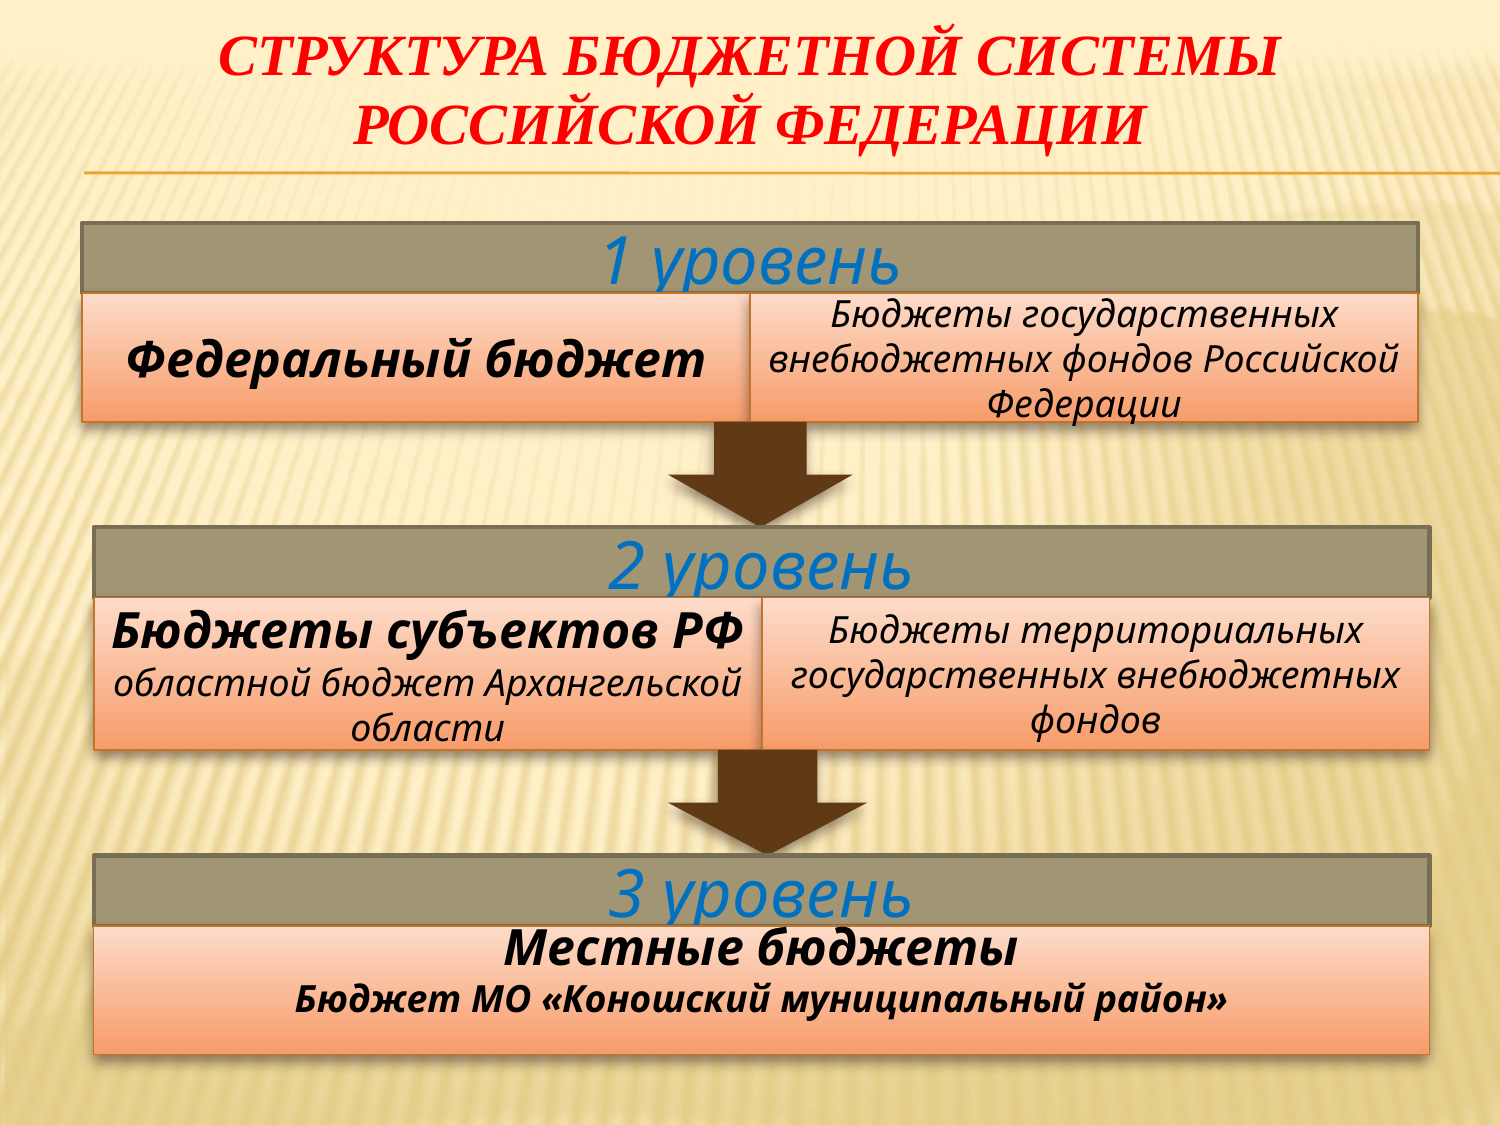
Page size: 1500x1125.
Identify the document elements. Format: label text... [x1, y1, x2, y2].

text_box 1 уровень [80, 221, 1420, 293]
text_box [667, 749, 868, 853]
text_box 2 уровень [92, 525, 1432, 597]
text_box Бюджеты субъектов РФ областной бюджет Архангельской области [93, 597, 759, 751]
text_box Местные бюджеты Бюджет МО «Коношский муниципальный район» [93, 925, 1430, 1055]
title СТРУКТУРА БЮДЖЕТНОЙ СИСТЕМЫ РОССИЙСКОЙ ФЕДЕРАЦИИ [0, 0, 1500, 174]
text_box Бюджеты территориальных государственных внебюджетных фондов [761, 597, 1430, 751]
text_box Федеральный бюджет [81, 292, 747, 423]
text_box [667, 421, 853, 525]
text_box 3 уровень [92, 853, 1432, 926]
text_box Бюджеты государственных внебюджетных фондов Российской Федерации [749, 292, 1419, 423]
